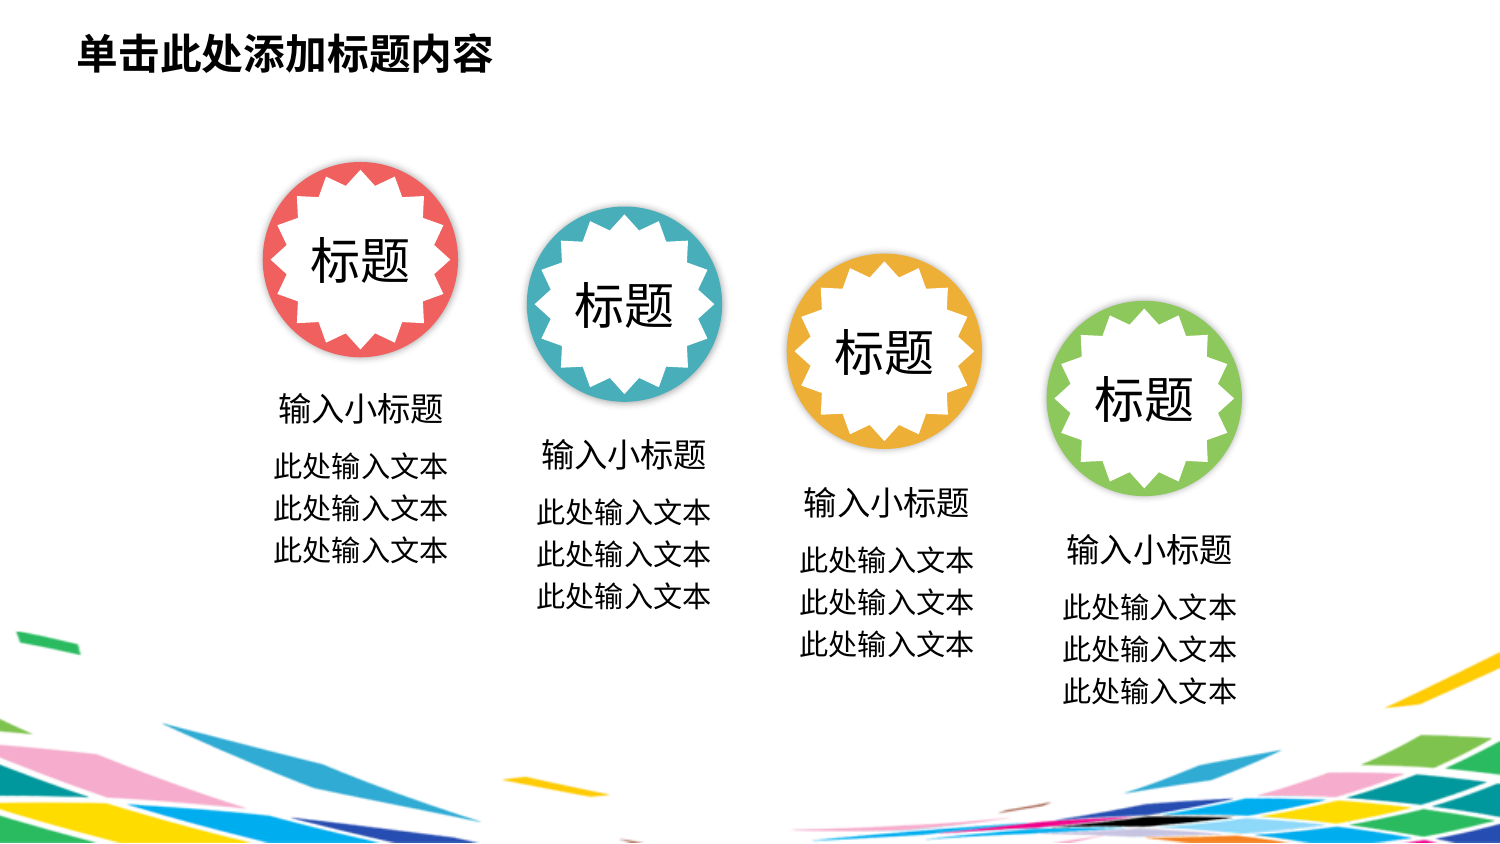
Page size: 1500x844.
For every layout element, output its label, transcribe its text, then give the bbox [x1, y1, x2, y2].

text_box 输入小标题 [252, 377, 471, 433]
text_box 输入小标题 [1040, 519, 1259, 575]
text_box 此处输入文本 此处输入文本 此处输入文本 [1040, 575, 1259, 734]
text_box 此处输入文本 此处输入文本 此处输入文本 [778, 527, 997, 687]
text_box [1046, 300, 1243, 497]
text_box 此处输入文本 此处输入文本 此处输入文本 [252, 433, 471, 592]
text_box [786, 253, 983, 450]
text_box 输入小标题 [778, 471, 997, 527]
text_box 此处输入文本 此处输入文本 此处输入文本 [515, 480, 734, 639]
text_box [526, 206, 723, 403]
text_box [262, 161, 459, 358]
text_box 输入小标题 [515, 424, 734, 480]
text_box 单击此处添加标题内容 [61, 20, 586, 86]
picture [0, 514, 1500, 843]
